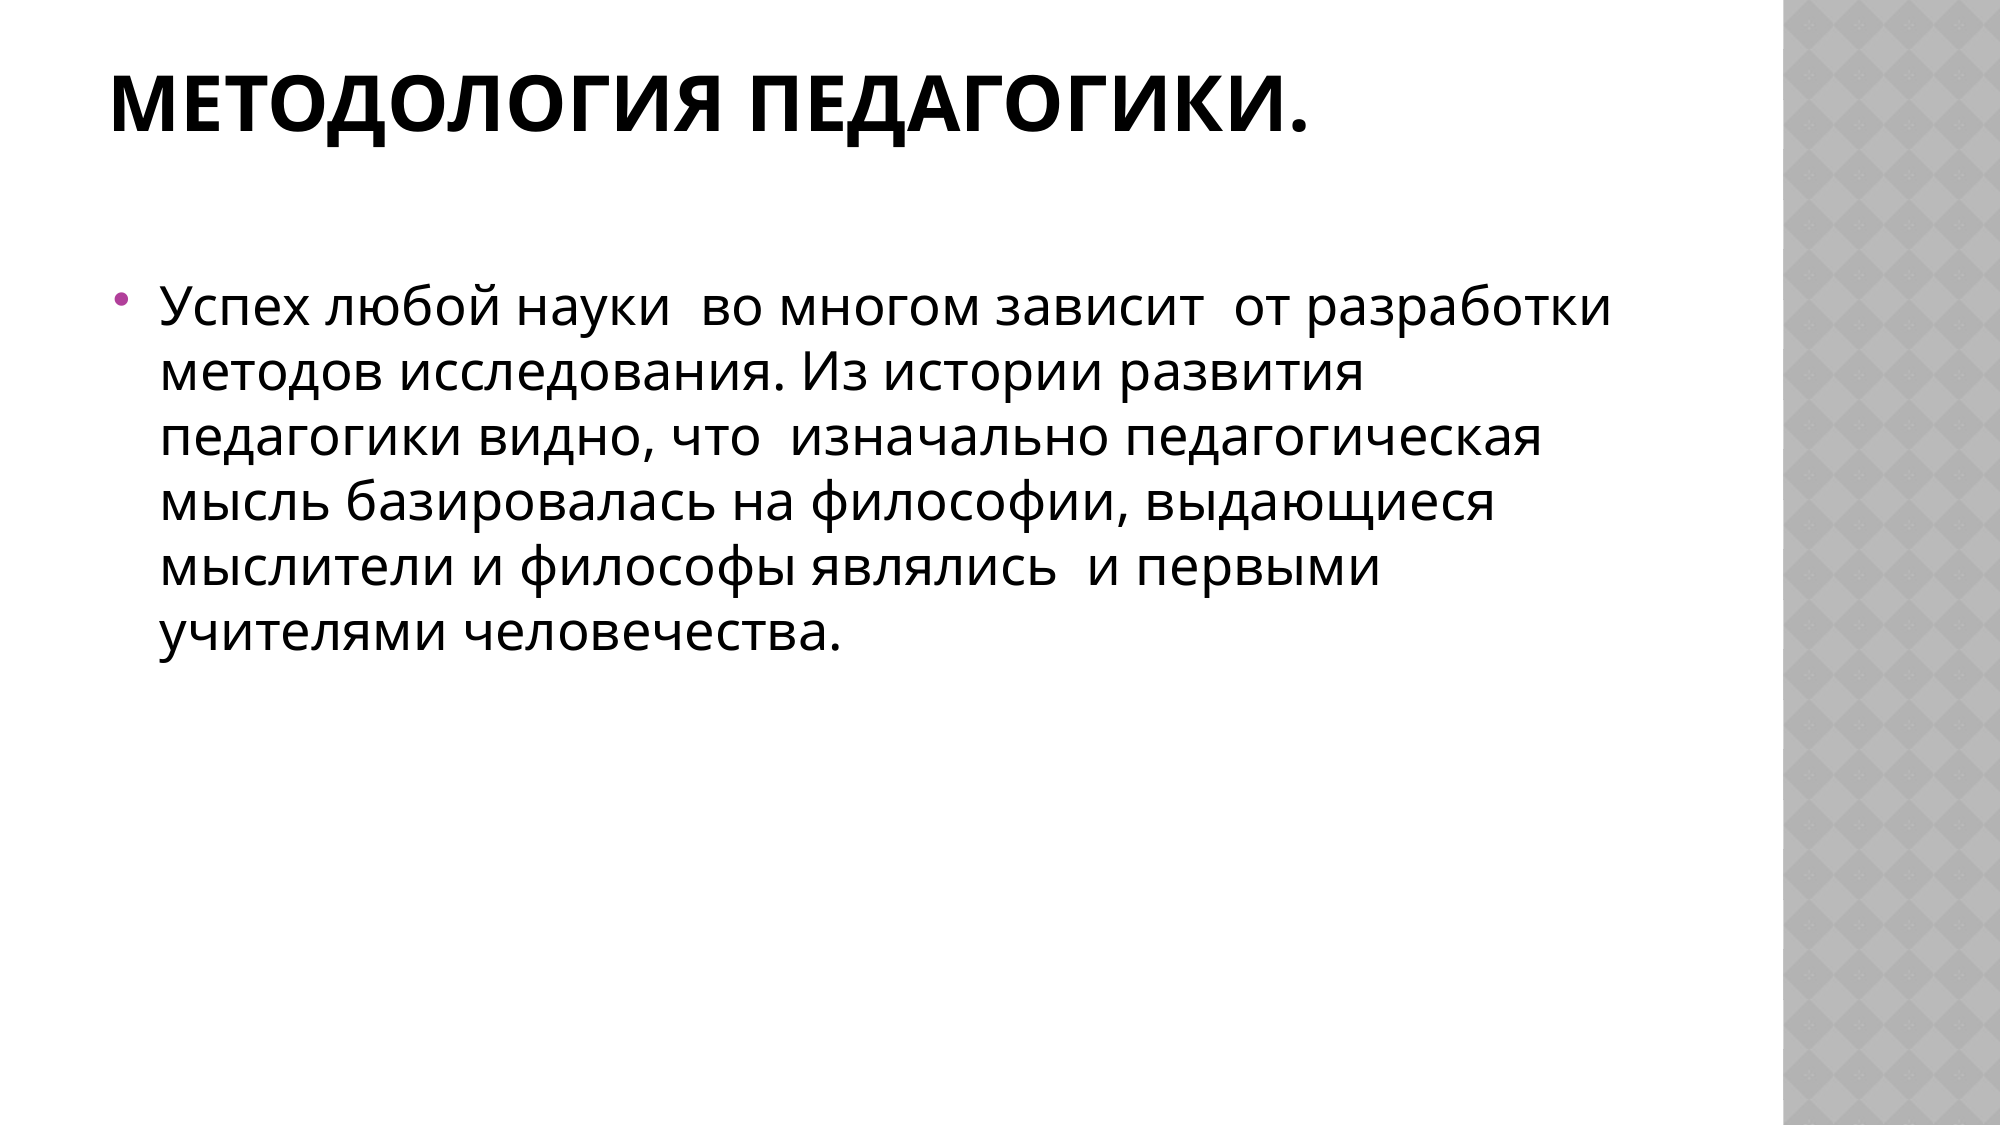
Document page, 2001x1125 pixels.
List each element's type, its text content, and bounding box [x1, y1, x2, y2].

title Методология педагогики. [99, 52, 1684, 240]
list Успех любой науки во многом зависит от разработки методов исследования. Из истории развития педагогики видно, что изначально педагогическая мысль базировалась на философии, выдающиеся мыслители и философы являлись и первыми учителями человечества. [99, 264, 1684, 1059]
